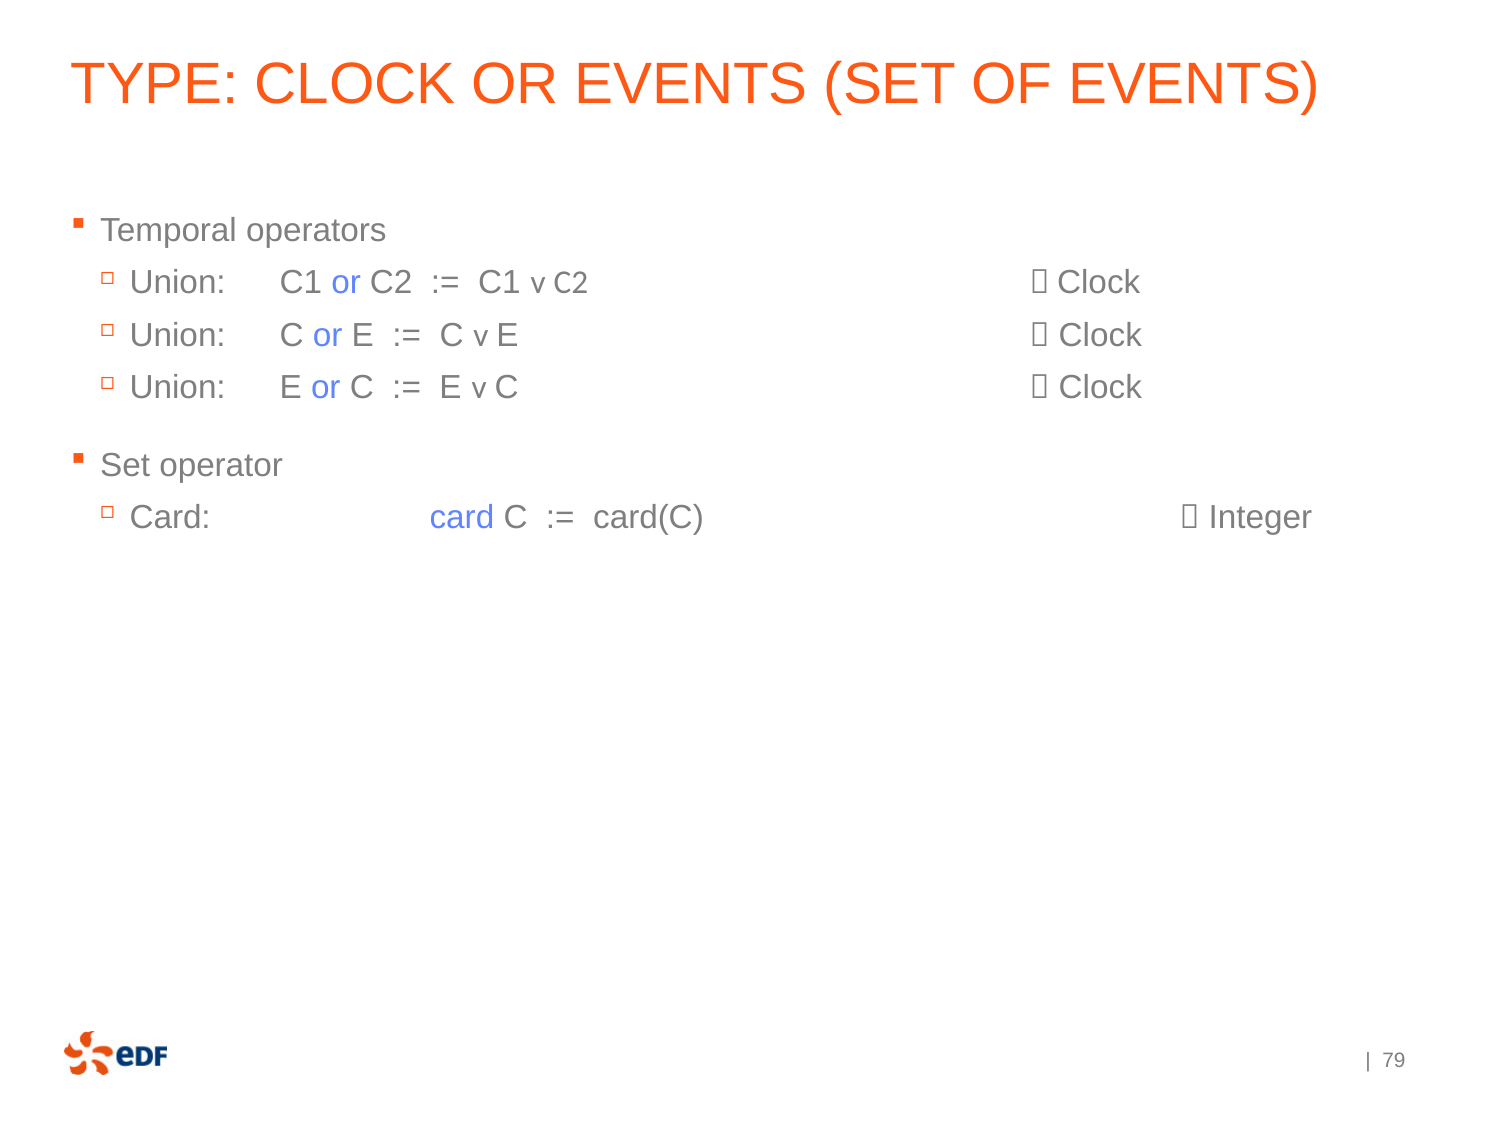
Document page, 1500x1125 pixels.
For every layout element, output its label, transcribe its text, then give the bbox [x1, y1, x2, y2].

list Temporal operators Union: C1 or C2 := C1 ᴠ C2  Clock Union: C or E := C ᴠ E  Clock Union: E or C := E ᴠ C  Clock Set operator Card: card C := card(C)  Integer [64, 208, 1436, 1005]
title Type: Clock or events (set of events) [64, 45, 1436, 185]
picture [64, 1031, 167, 1075]
